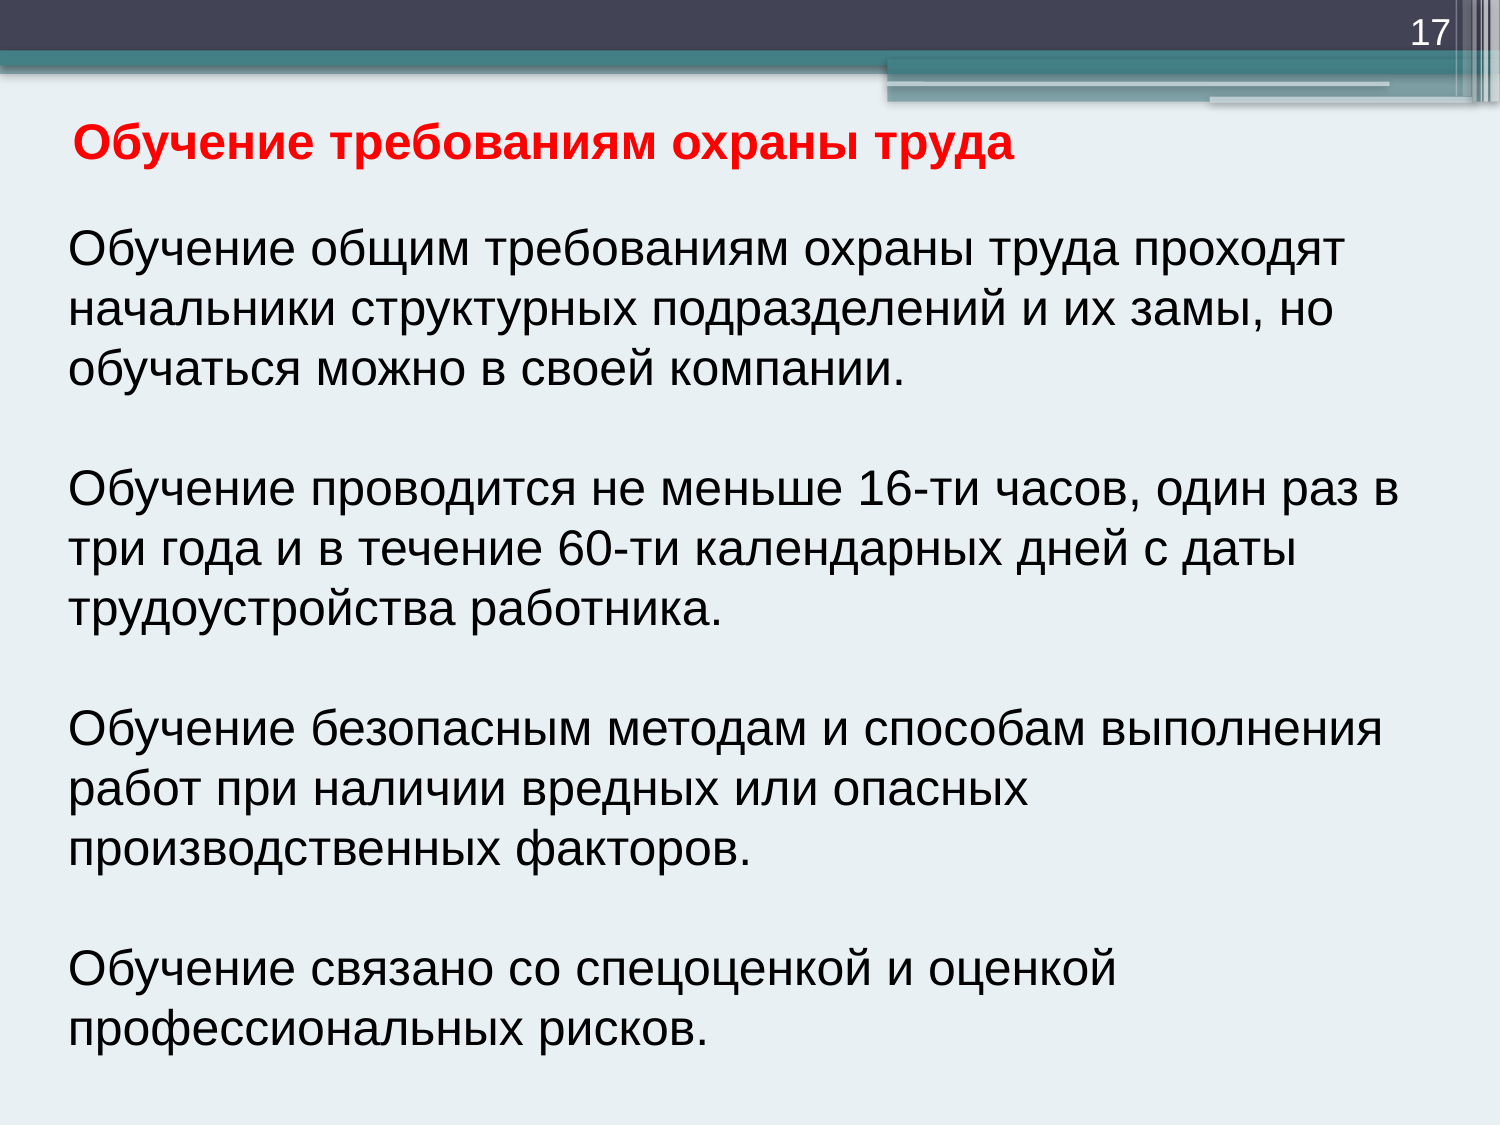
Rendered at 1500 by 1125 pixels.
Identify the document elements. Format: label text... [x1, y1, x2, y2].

text_box Обучение общим требованиям охраны труда проходят начальники структурных подразделений и их замы, но обучаться можно в своей компании. Обучение проводится не меньше 16-ти часов, один раз в три года и в течение 60-ти календарных дней с даты трудоустройства работника. Обучение безопасным методам и способам выполнения работ при наличии вредных или опасных производственных факторов. Обучение связано со спецоценкой и оценкой профессиональных рисков. [53, 208, 1447, 1063]
text_box Обучение требованиям охраны труда [57, 101, 1030, 177]
slide_number 17 [1341, 0, 1466, 61]
